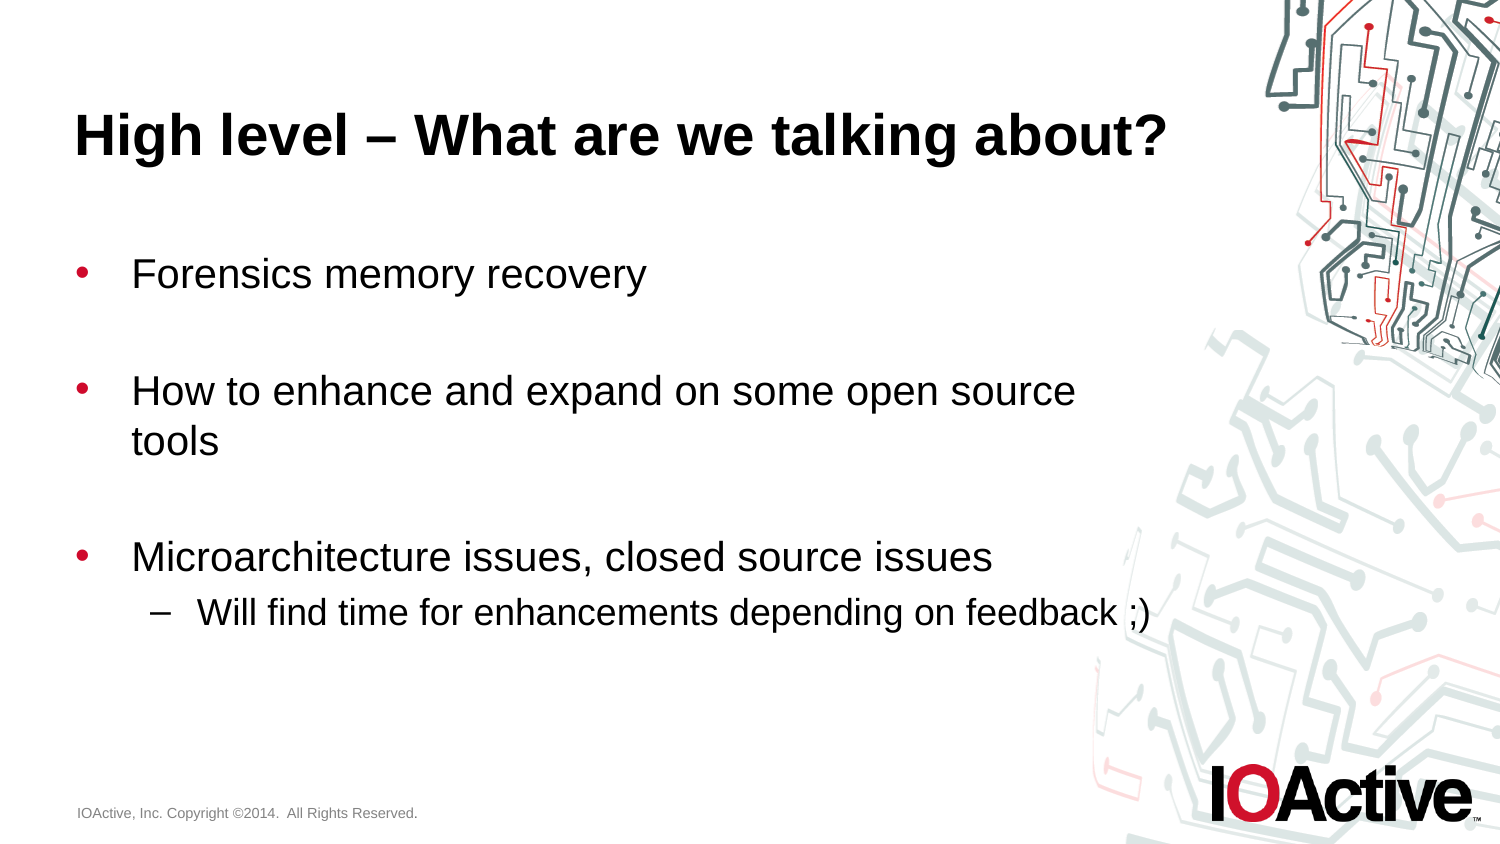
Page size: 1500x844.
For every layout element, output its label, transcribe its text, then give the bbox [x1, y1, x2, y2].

picture [0, 0, 1500, 844]
list Forensics memory recovery How to enhance and expand on some open source tools Microarchitecture issues, closed source issues Will find time for enhancements depending on feedback ;) [75, 246, 1155, 669]
title High level – What are we talking about? [74, 96, 1213, 238]
